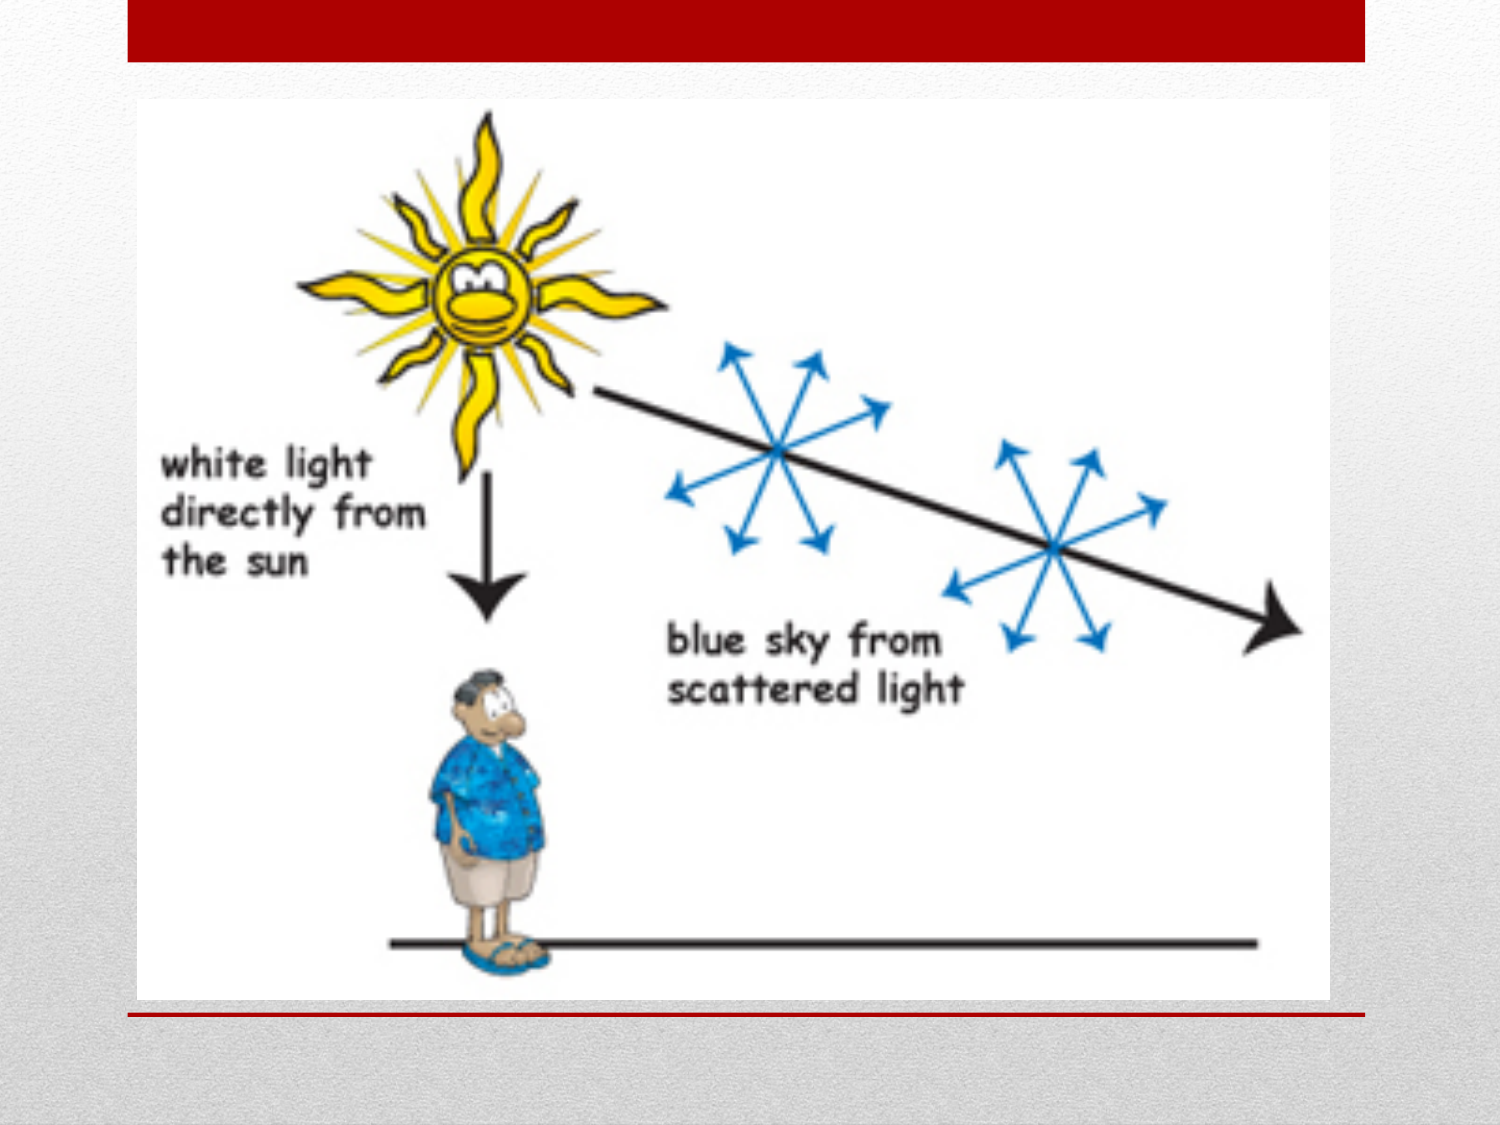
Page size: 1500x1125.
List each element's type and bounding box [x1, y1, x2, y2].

picture [136, 99, 1331, 1001]
